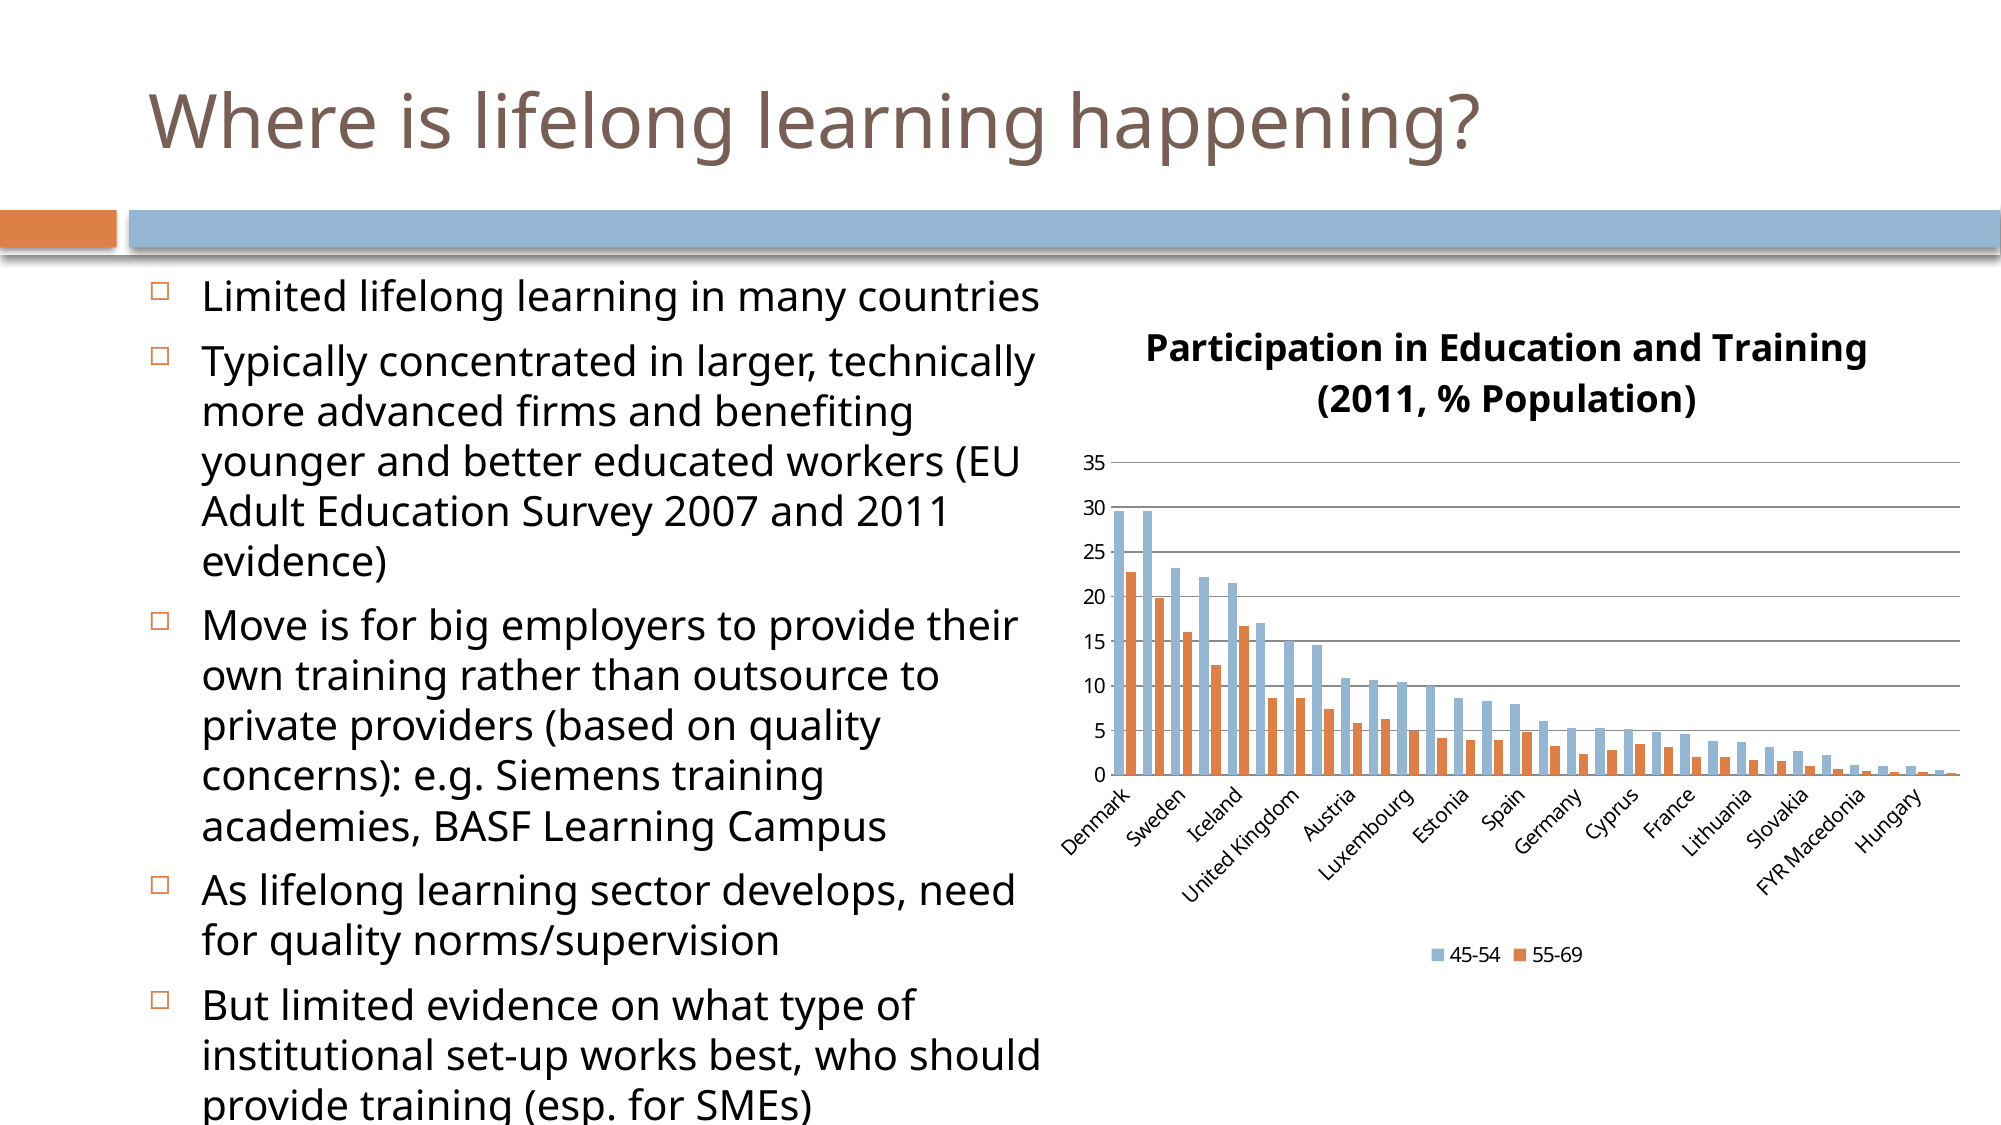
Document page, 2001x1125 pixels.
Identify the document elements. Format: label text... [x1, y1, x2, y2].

chart [1035, 287, 1979, 976]
title Where is lifelong learning happening? [133, 37, 1918, 200]
list Limited lifelong learning in many countries Typically concentrated in larger, technically more advanced firms and benefiting younger and better educated workers (EU Adult Education Survey 2007 and 2011 evidence) Move is for big employers to provide their own training rather than outsource to private providers (based on quality concerns): e.g. Siemens training academies, BASF Learning Campus As lifelong learning sector develops, need for quality norms/supervision But limited evidence on what type of institutional set-up works best, who should provide training (esp. for SMEs) [133, 262, 1065, 1025]
